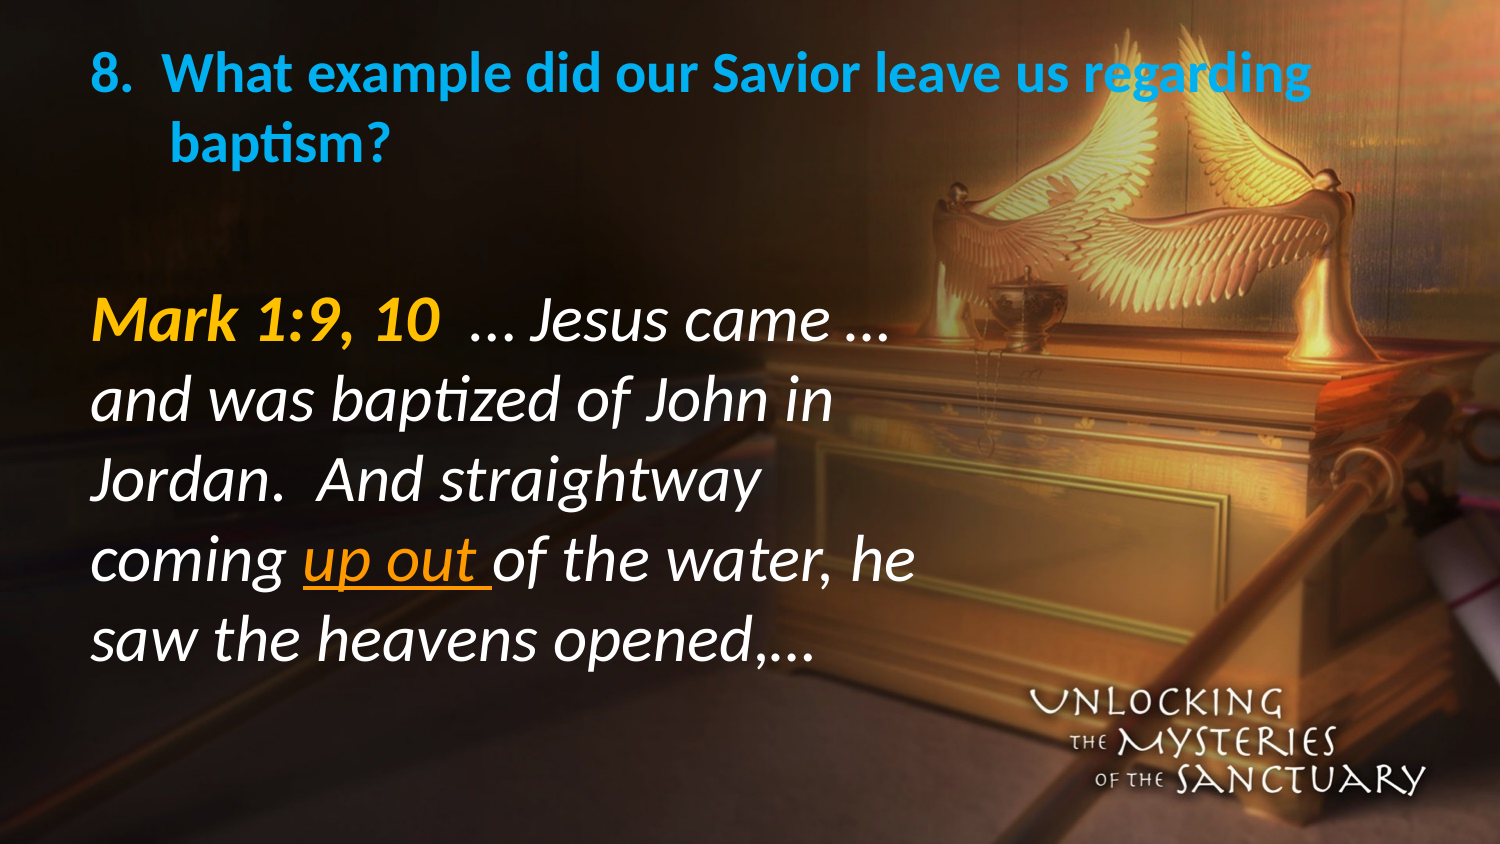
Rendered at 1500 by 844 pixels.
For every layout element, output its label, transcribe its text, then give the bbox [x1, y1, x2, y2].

picture [0, 0, 1500, 844]
title 8. What example did our Savior leave us regarding baptism? [75, 33, 1425, 175]
list Mark 1:9, 10 … Jesus came … and was baptized of John in Jordan. And straightway coming up out of the water, he saw the heavens opened,… [75, 174, 973, 844]
